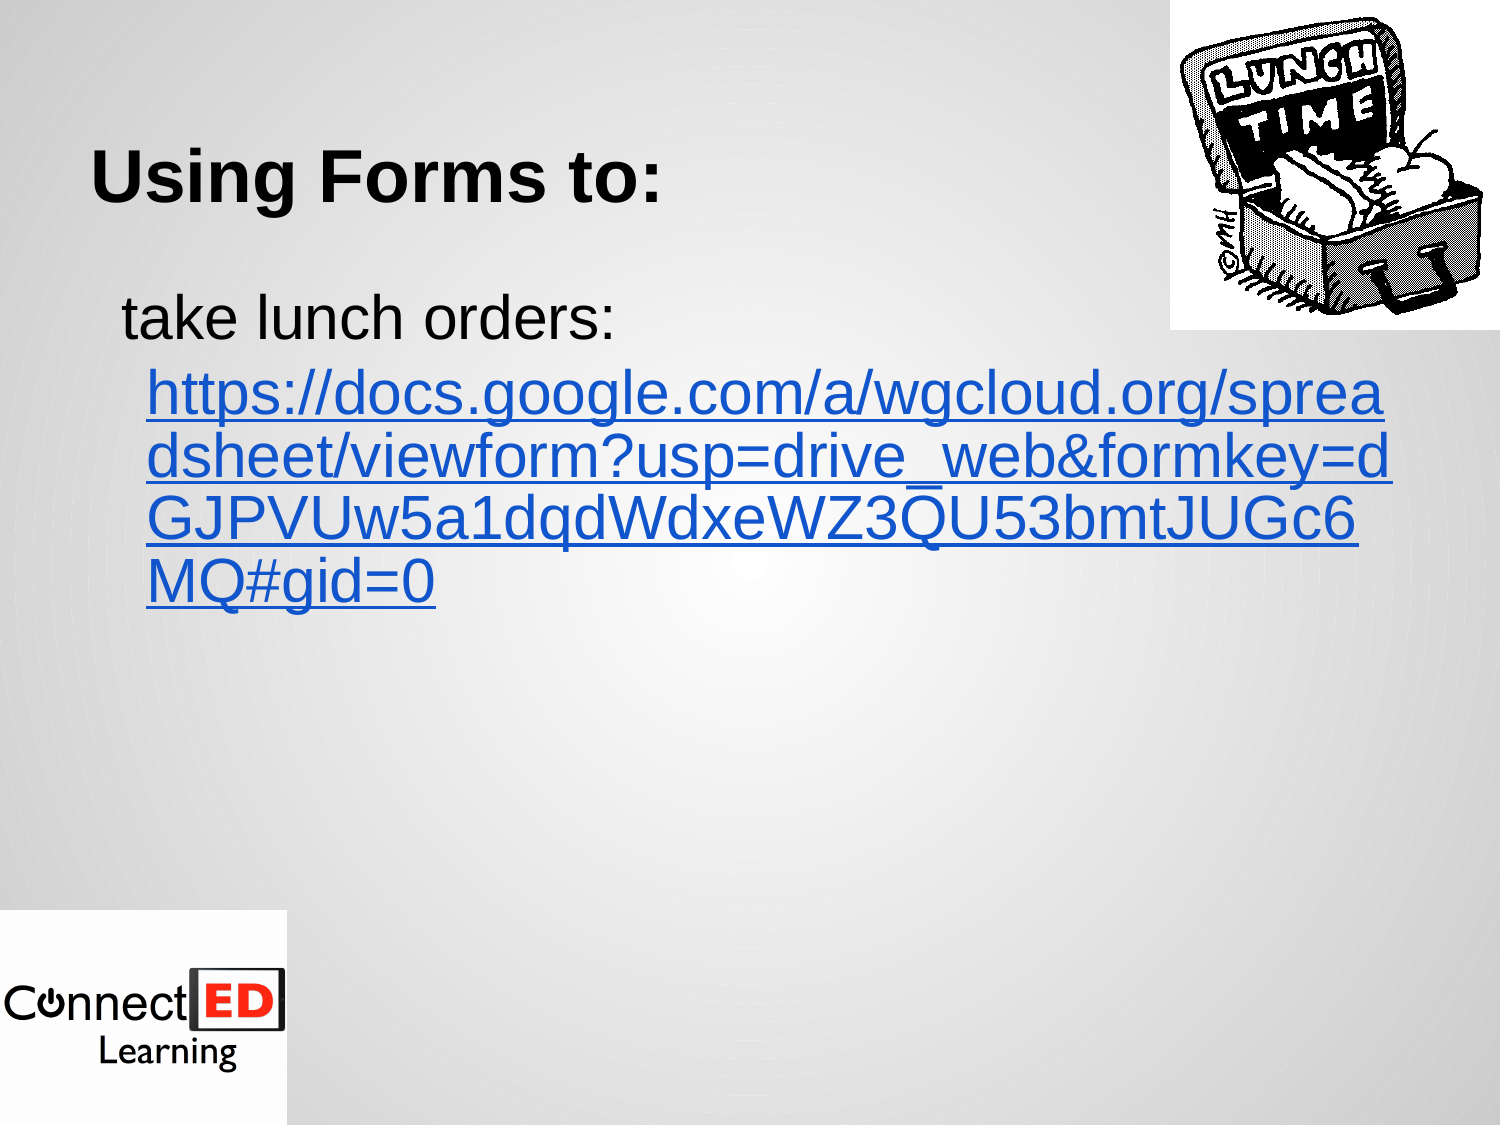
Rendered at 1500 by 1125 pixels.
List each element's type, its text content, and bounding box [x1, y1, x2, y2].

list take lunch orders: https://docs.google.com/a/wgcloud.org/spreadsheet/viewform?usp=drive_web&formkey=dGJPVUw5a1dqdWdxeWZ3QU53bmtJUGc6MQ#gid=0 [75, 262, 1425, 1078]
picture [0, 910, 287, 1125]
title Using Forms to: [75, 45, 1165, 233]
picture [1170, 0, 1500, 330]
